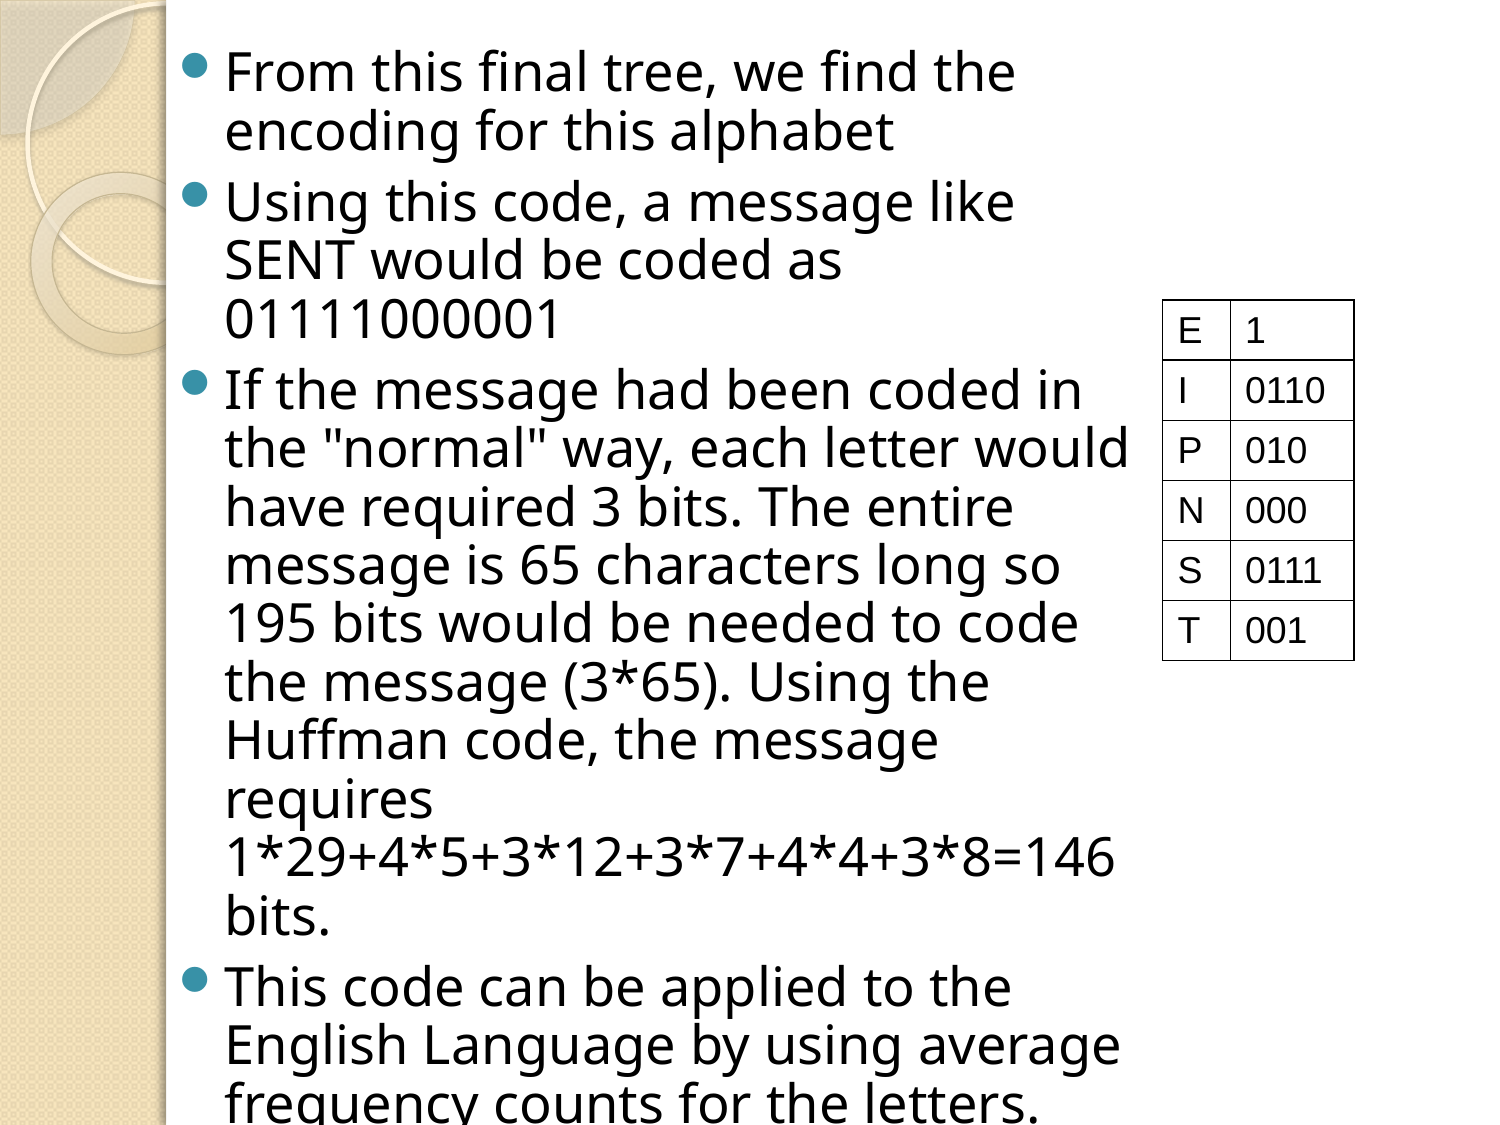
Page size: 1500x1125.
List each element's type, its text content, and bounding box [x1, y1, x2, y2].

table_cell 000 [1231, 481, 1353, 540]
list From this final tree, we find the encoding for this alphabet Using this code, a message like SENT would be coded as 01111000001 If the message had been coded in the "normal" way, each letter would have required 3 bits. The entire message is 65 characters long so 195 bits would be needed to code the message (3*65). Using the Huffman code, the message requires 1*29+4*5+3*12+3*7+4*4+3*8=146 bits. This code can be applied to the English Language by using average frequency counts for the letters. [149, 330, 1151, 1113]
table_header E [1163, 301, 1230, 359]
table_cell 010 [1231, 421, 1353, 480]
text_box [734, 690, 766, 796]
table_cell N [1163, 481, 1230, 540]
table_cell 001 [1231, 601, 1353, 660]
table_cell 0111 [1231, 541, 1353, 600]
table_header 1 [1231, 301, 1353, 359]
table_cell I [1163, 361, 1230, 420]
table_cell P [1163, 421, 1230, 480]
table_cell 0110 [1231, 361, 1353, 420]
list From this final tree, we find the encoding for this alphabet Using this code, a message like SENT would be coded as 01111000001 If the message had been coded in the "normal" way, each letter would have required 3 bits. The entire message is 65 characters long so 195 bits would be needed to code the message (3*65). Using the Huffman code, the message requires 1*29+4*5+3*12+3*7+4*4+3*8=146 bits. This code can be applied to the English Language by using average frequency counts for the letters. [149, 37, 1151, 329]
table_cell T [1163, 601, 1230, 660]
table_cell S [1163, 541, 1230, 600]
